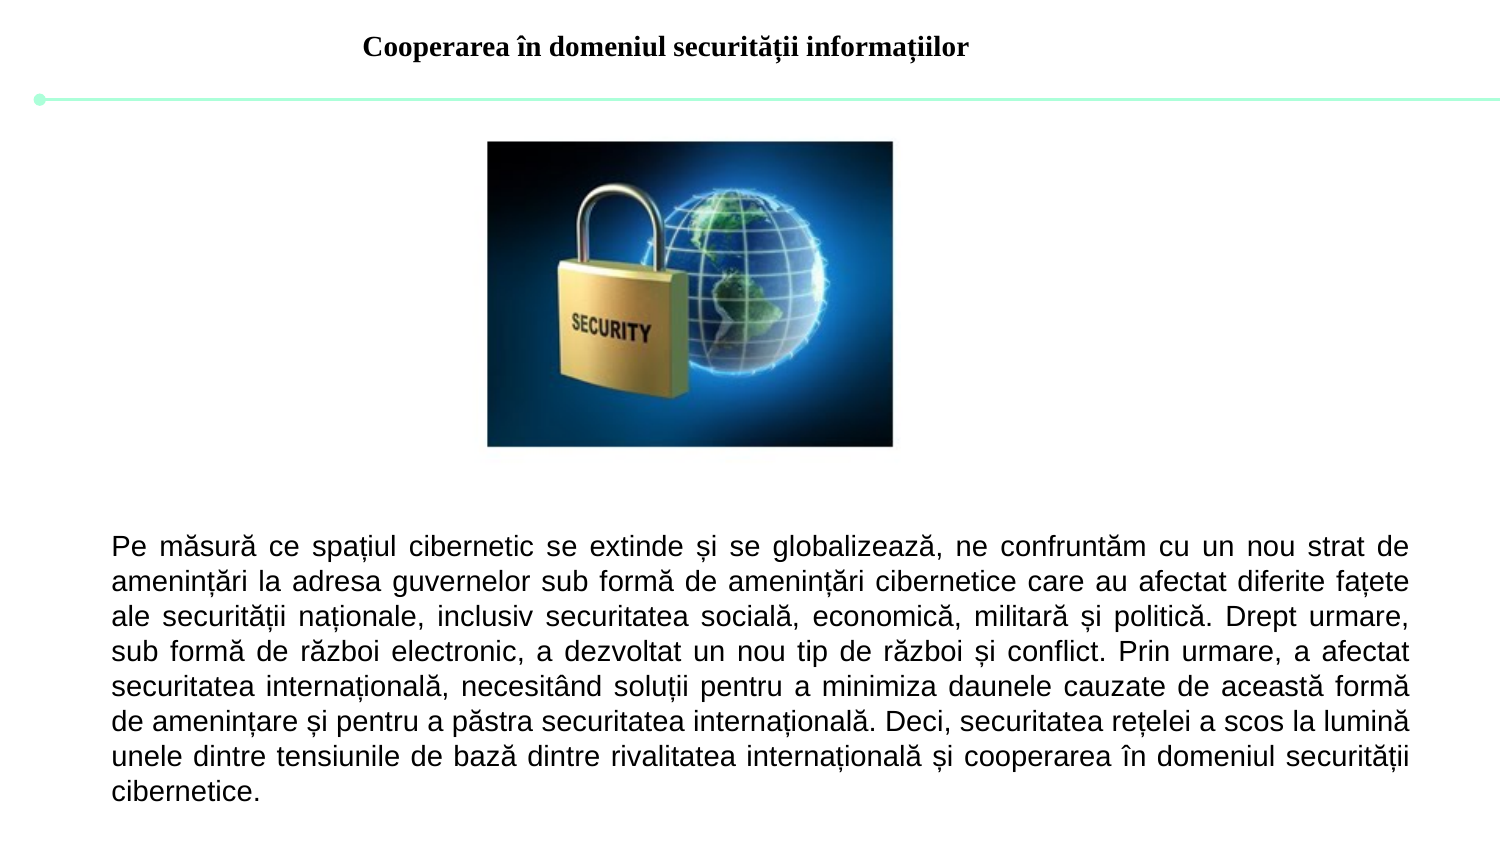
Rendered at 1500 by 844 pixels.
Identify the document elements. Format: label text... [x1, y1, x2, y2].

text_box Cooperarea în domeniul securității informațiilor [347, 19, 1098, 105]
text_box Pe măsură ce spațiul cibernetic se extinde și se globalizează, ne confruntăm cu un nou strat de amenințări la adresa guvernelor sub formă de amenințări cibernetice care au afectat diferite fațete ale securității naționale, inclusiv securitatea socială, economică, militară și politică. Drept urmare, sub formă de război electronic, a dezvoltat un nou tip de război și conflict. Prin urmare, a afectat securitatea internațională, necesitând soluții pentru a minimiza daunele cauzate de această formă de amenințare și pentru a păstra securitatea internațională. Deci, securitatea rețelei a scos la lumină unele dintre tensiunile de bază dintre rivalitatea internațională și cooperarea în domeniul securității cibernetice. [96, 519, 1427, 815]
picture [450, 112, 937, 492]
